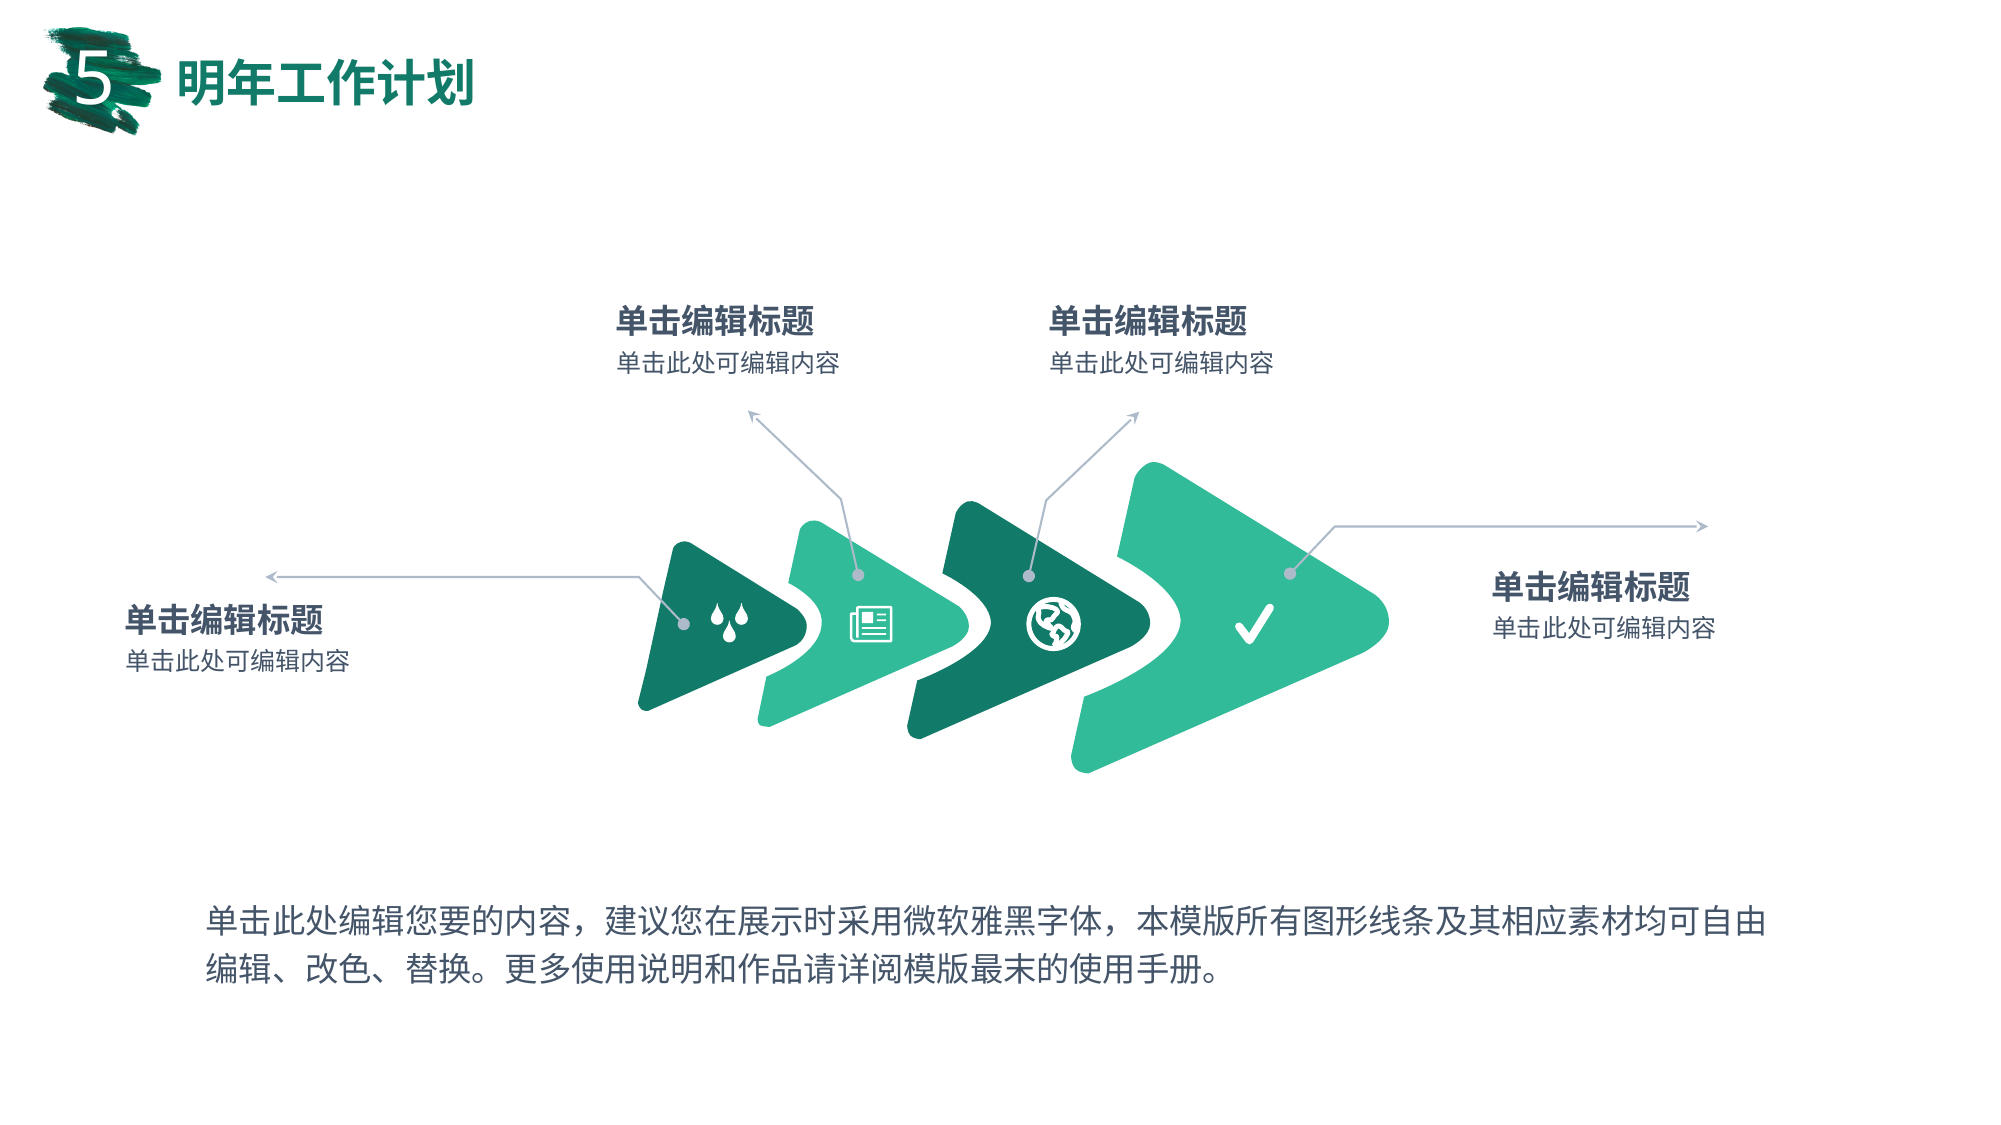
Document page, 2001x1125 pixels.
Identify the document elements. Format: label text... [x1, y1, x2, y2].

text_box [1235, 603, 1274, 645]
text_box 明年工作计划 [168, 43, 533, 119]
text_box [849, 605, 893, 643]
text_box [1061, 600, 1079, 629]
text_box [1071, 462, 1389, 774]
text_box [1038, 606, 1058, 629]
text_box [1028, 599, 1077, 649]
text_box 单击此处可编辑内容 [1492, 612, 1750, 643]
text_box [265, 570, 690, 631]
text_box [1284, 520, 1709, 580]
text_box 单击编辑标题 [615, 300, 857, 341]
text_box [861, 611, 874, 624]
text_box 单击此处可编辑内容 [1049, 347, 1307, 378]
text_box 单击编辑标题 [1048, 300, 1291, 341]
text_box 单击此处编辑您要的内容，建议您在展示时采用微软雅黑字体，本模版所有图形线条及其相应素材均可自由编辑、改色、替换。更多使用说明和作品请详阅模版最末的使用手册。 [205, 892, 1770, 989]
text_box [722, 620, 736, 643]
text_box [907, 501, 1151, 740]
text_box [757, 520, 969, 727]
text_box 单击此处可编辑内容 [616, 347, 874, 378]
text_box [710, 603, 724, 625]
text_box [637, 541, 807, 711]
picture [42, 25, 163, 136]
text_box 单击编辑标题 [1491, 565, 1733, 606]
text_box [1060, 600, 1078, 632]
text_box 单击此处可编辑内容 [125, 645, 383, 676]
text_box [735, 603, 748, 625]
text_box [747, 410, 865, 582]
text_box 单击编辑标题 [124, 598, 367, 639]
text_box [1022, 411, 1140, 583]
text_box [1051, 625, 1069, 646]
